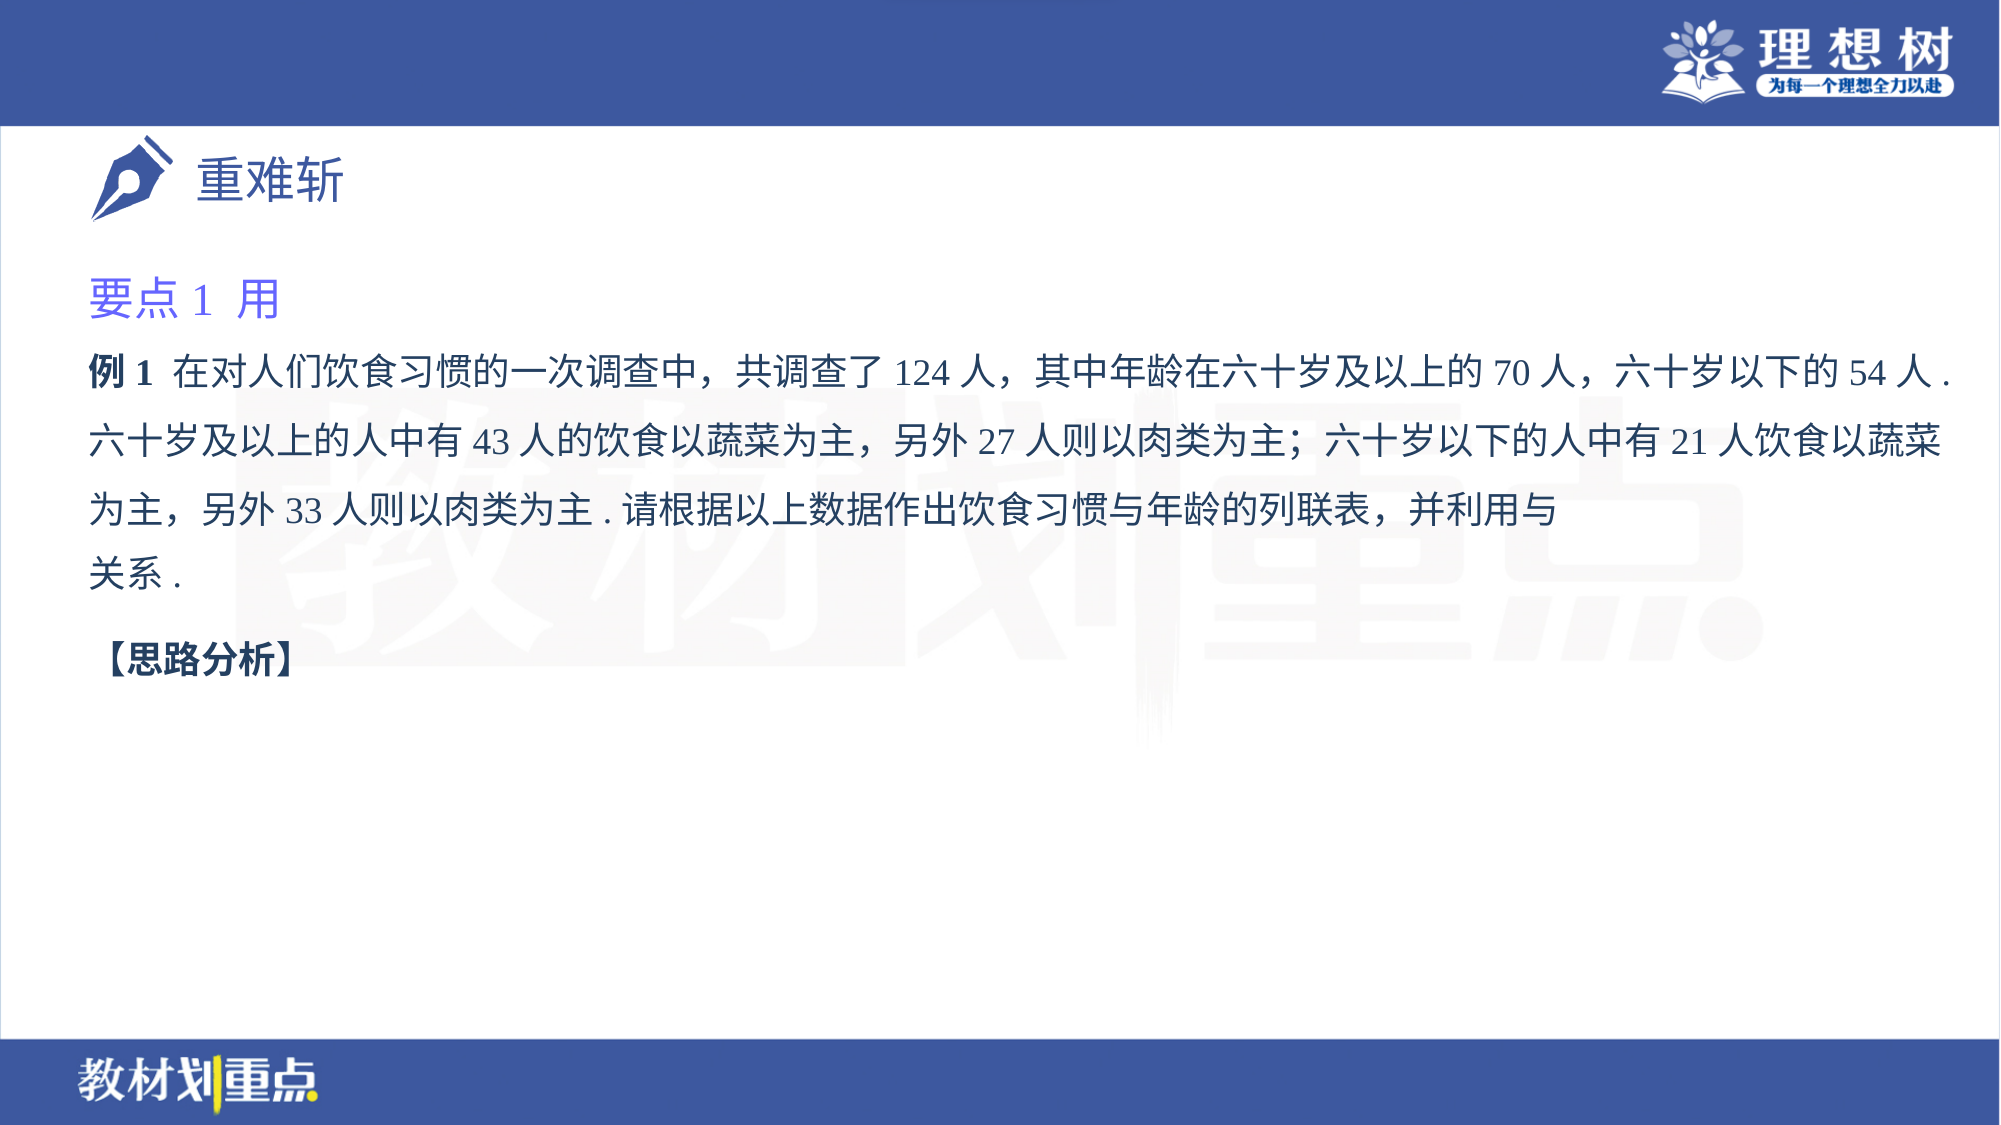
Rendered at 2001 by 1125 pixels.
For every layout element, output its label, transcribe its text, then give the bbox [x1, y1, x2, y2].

picture [0, 0, 2000, 1125]
text_box 重难斩 [194, 135, 491, 222]
